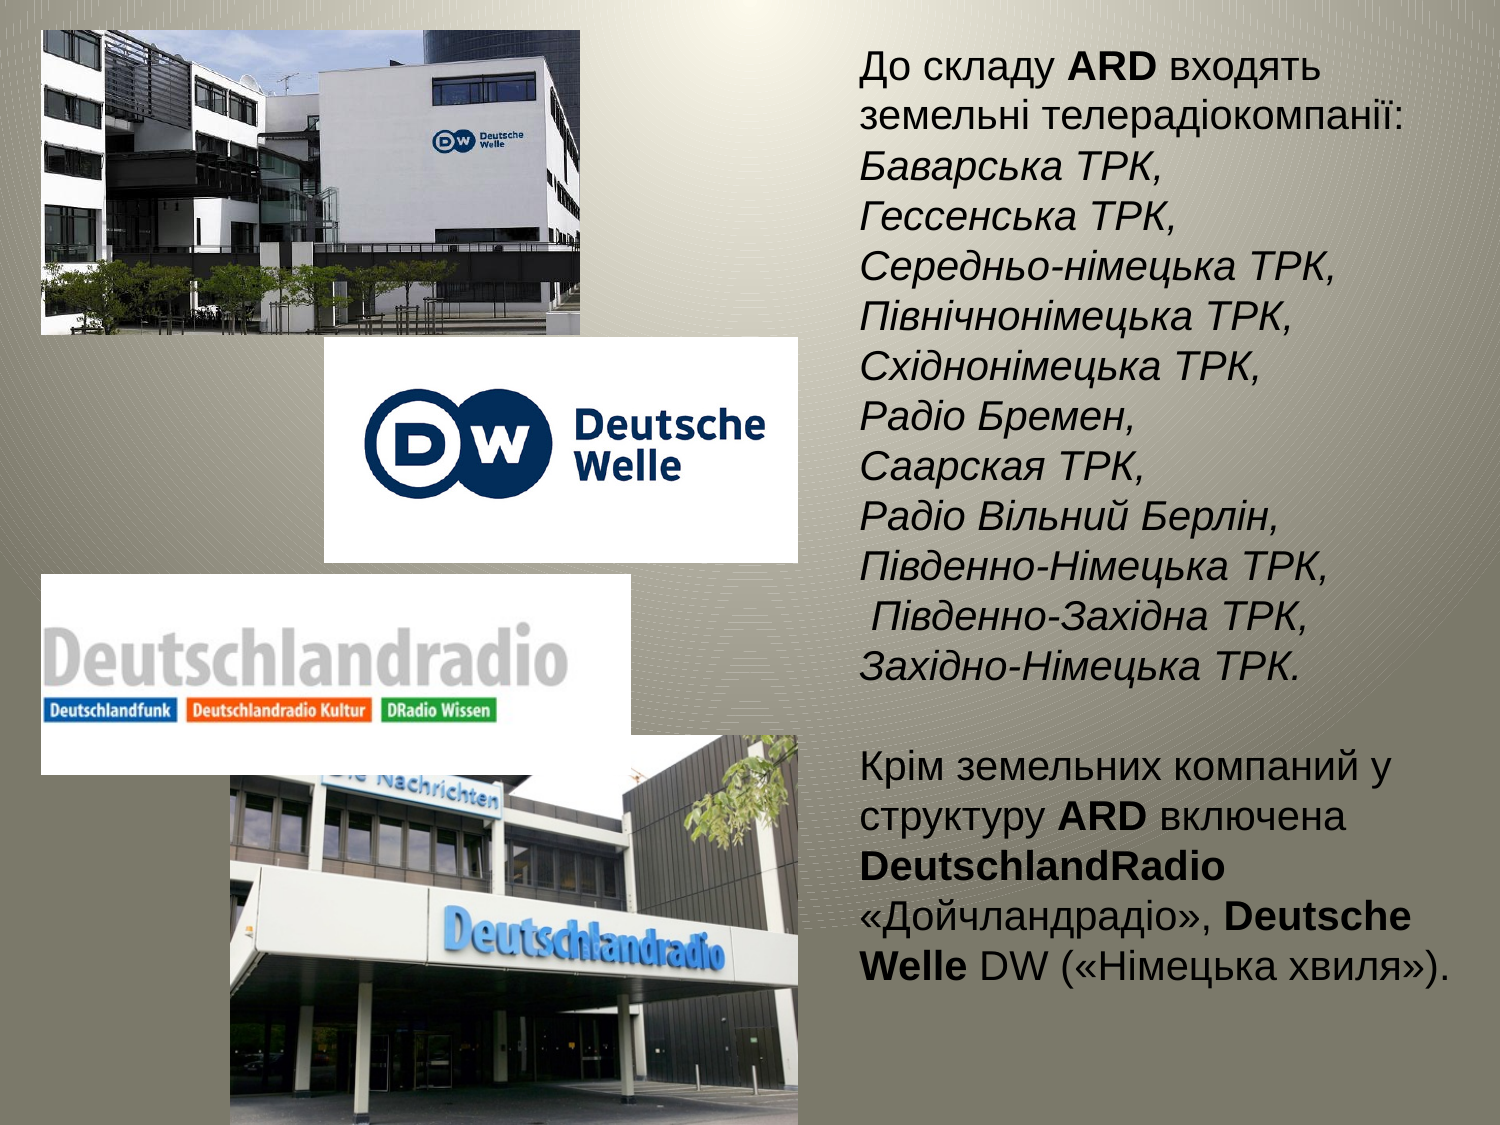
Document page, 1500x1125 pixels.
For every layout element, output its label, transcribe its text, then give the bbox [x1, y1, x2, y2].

picture [324, 337, 798, 563]
text_box [135, 538, 324, 572]
text_box [631, 538, 844, 689]
picture [40, 30, 581, 335]
picture [40, 573, 798, 1125]
text_box До складу ARD входять земельні телерадіокомпанії: Баварська ТРК, Гессенська ТРК, Середньо-німецька ТРК, Північнонімецька ТРК, Східнонімецька ТРК, Радіо Бремен, Саарская ТРК, Радіо Вільний Берлін, Південно-Німецька ТРК, Південно-Західна ТРК, Західно-Німецька ТРК. Крім земельних компаний у структуру ARD включена DeutschlandRadio «Дойчландрадіо», Deutsche Welle DW («Німецька хвиля»). [844, 31, 1500, 997]
